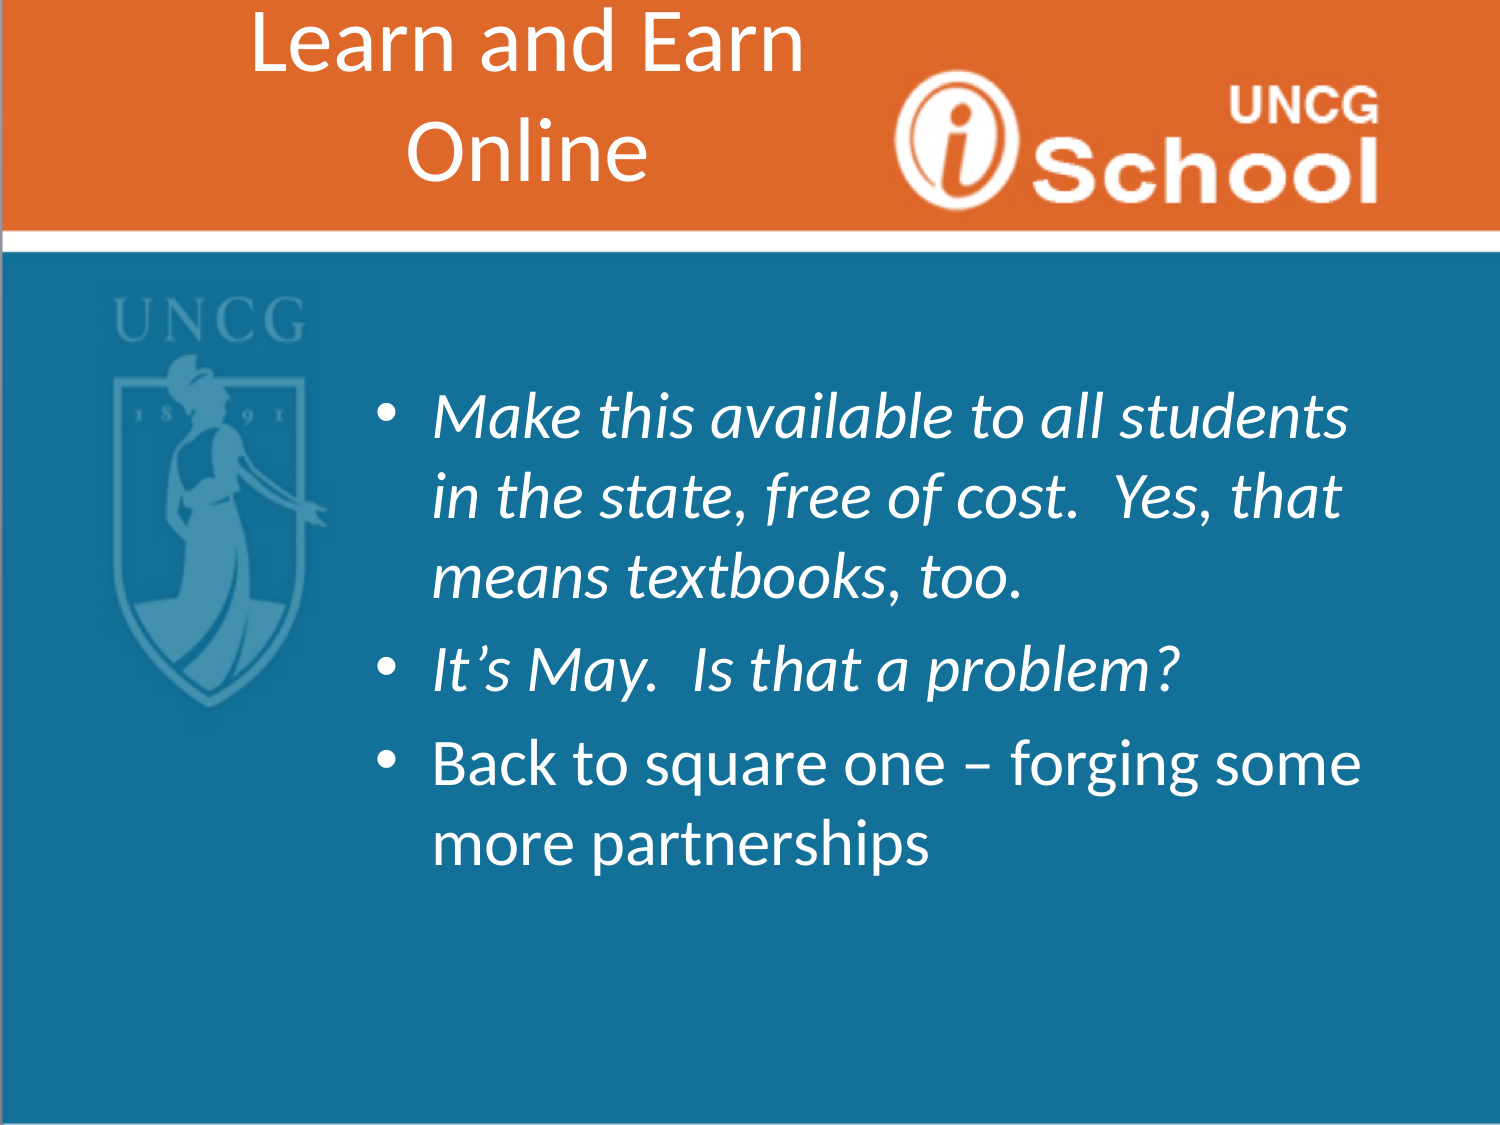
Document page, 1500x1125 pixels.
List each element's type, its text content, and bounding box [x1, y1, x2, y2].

title Learn and Earn Online [184, 0, 873, 226]
list Make this available to all students in the state, free of cost. Yes, that means textbooks, too. It’s May. Is that a problem? Back to square one – forging some more partnerships [359, 363, 1425, 1061]
picture [0, 0, 1500, 1125]
